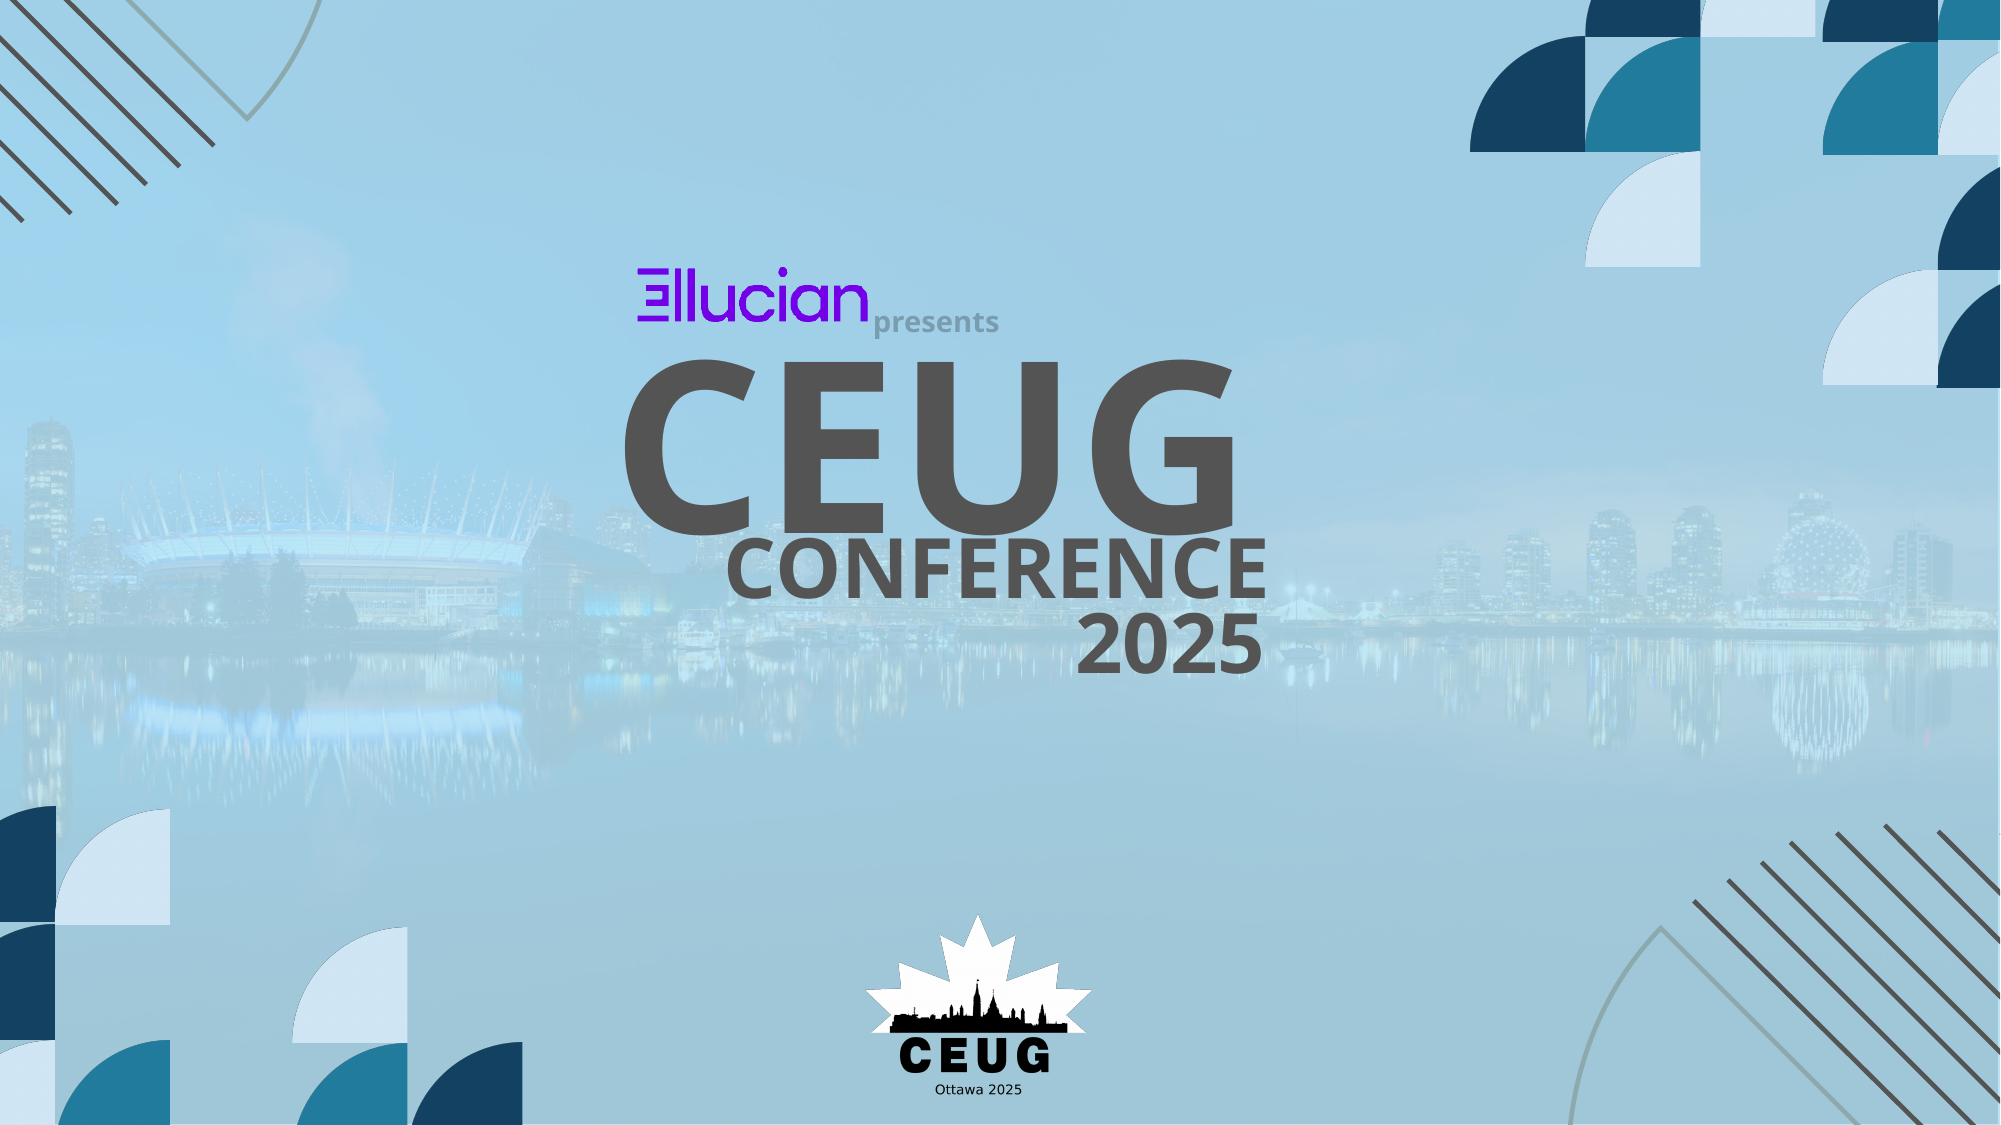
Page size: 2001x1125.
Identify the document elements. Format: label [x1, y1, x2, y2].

picture [637, 267, 868, 322]
picture [1822, 0, 2001, 388]
picture [0, 806, 170, 1125]
picture [865, 914, 1092, 1101]
picture [292, 927, 523, 1125]
picture [1470, 0, 1816, 267]
